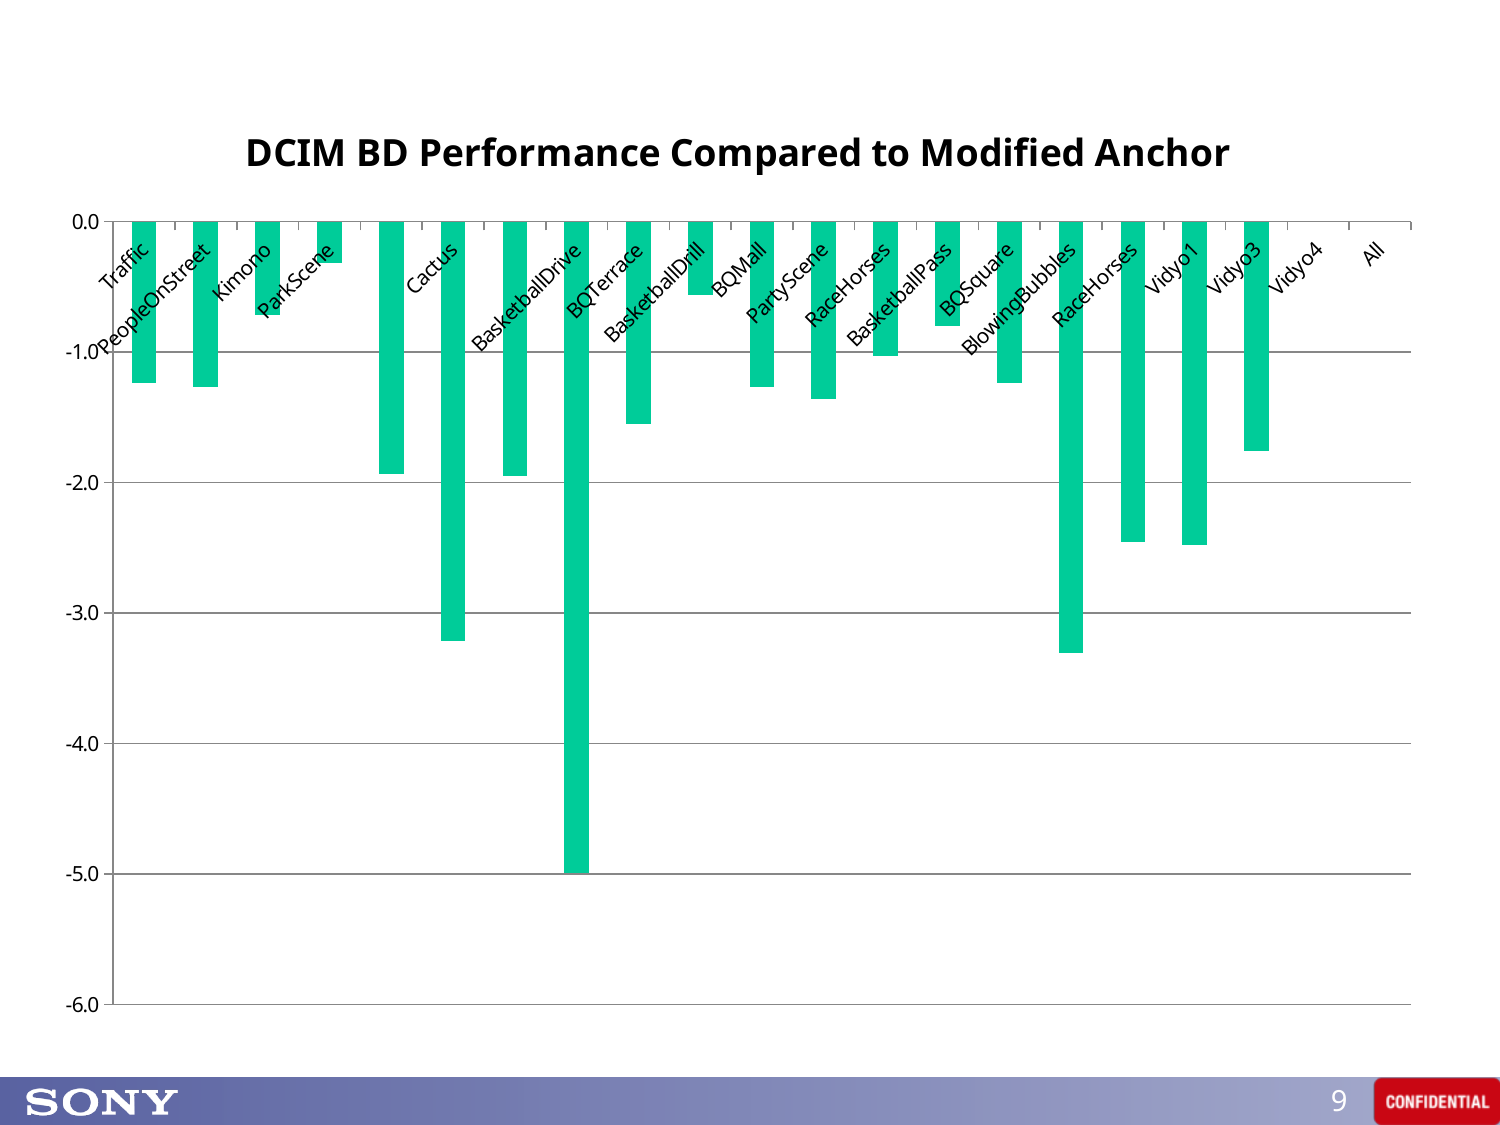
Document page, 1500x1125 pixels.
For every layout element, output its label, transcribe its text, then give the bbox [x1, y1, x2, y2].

chart [37, 87, 1440, 1038]
picture [26, 1088, 178, 1116]
slide_number 9 [1049, 1074, 1363, 1125]
picture [1368, 1071, 1500, 1125]
